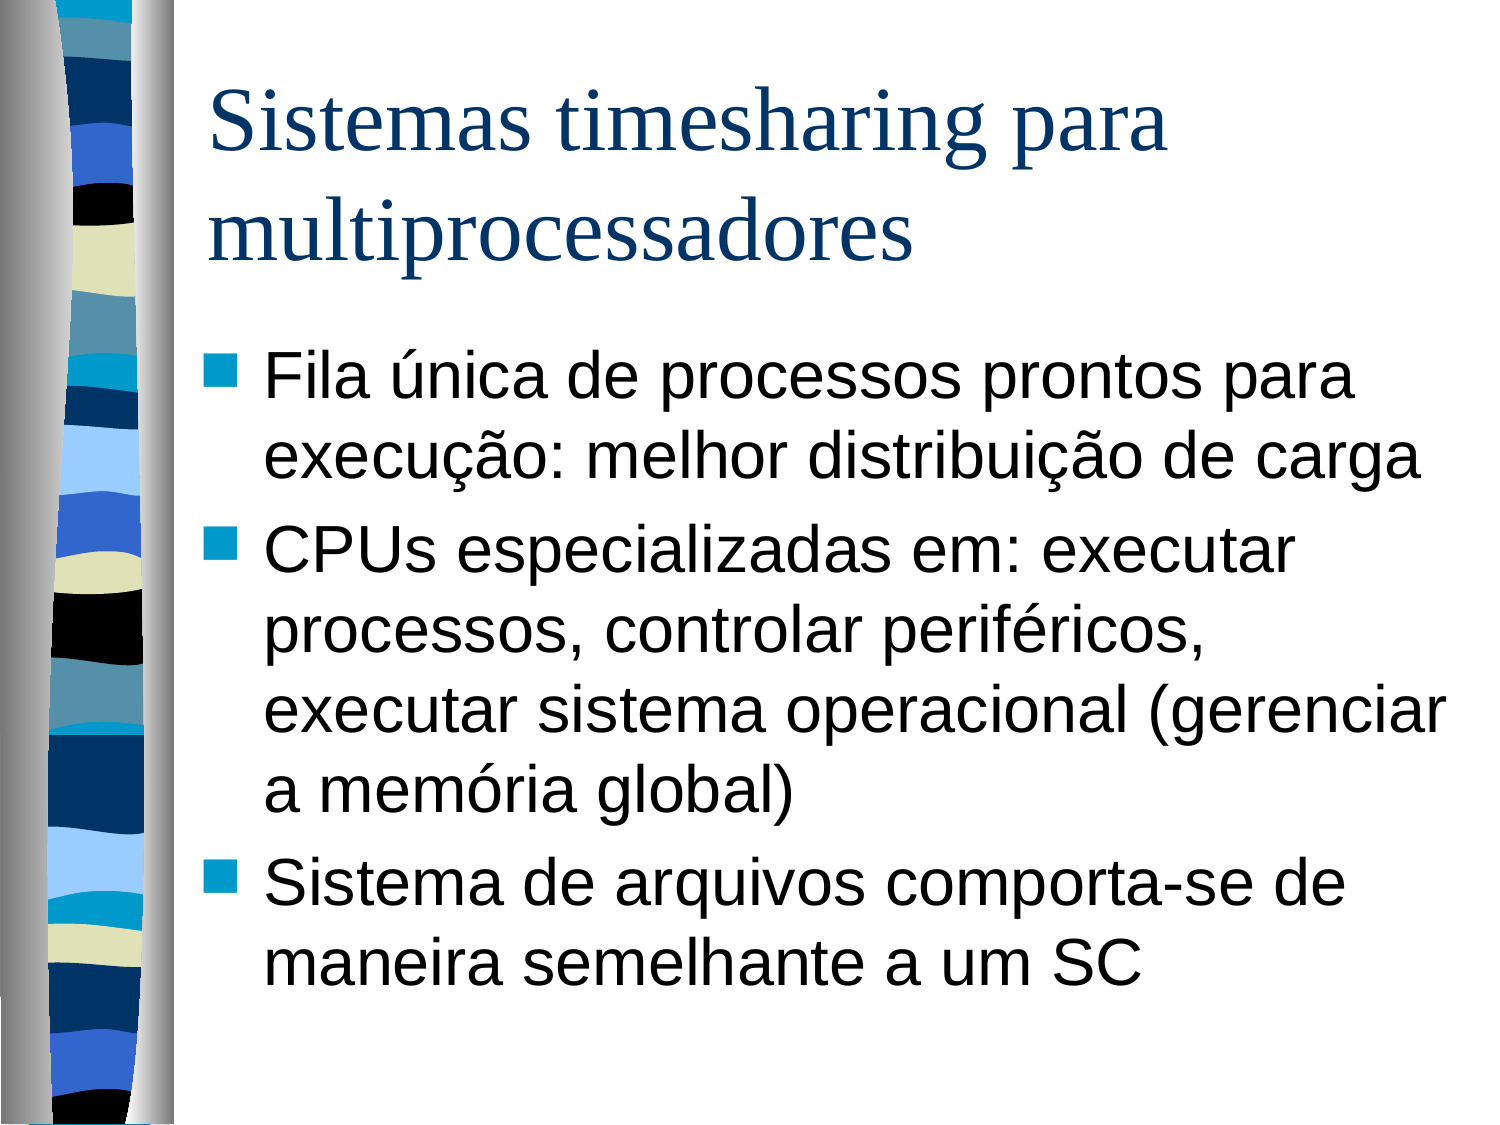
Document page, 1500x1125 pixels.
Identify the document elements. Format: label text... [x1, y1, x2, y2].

title Sistemas timesharing para multiprocessadores [192, 75, 1468, 263]
list Fila única de processos prontos para execução: melhor distribuição de carga CPUs especializadas em: executar processos, controlar periféricos, executar sistema operacional (gerenciar a memória global) Sistema de arquivos comporta-se de maneira semelhante a um SC [192, 324, 1468, 1000]
